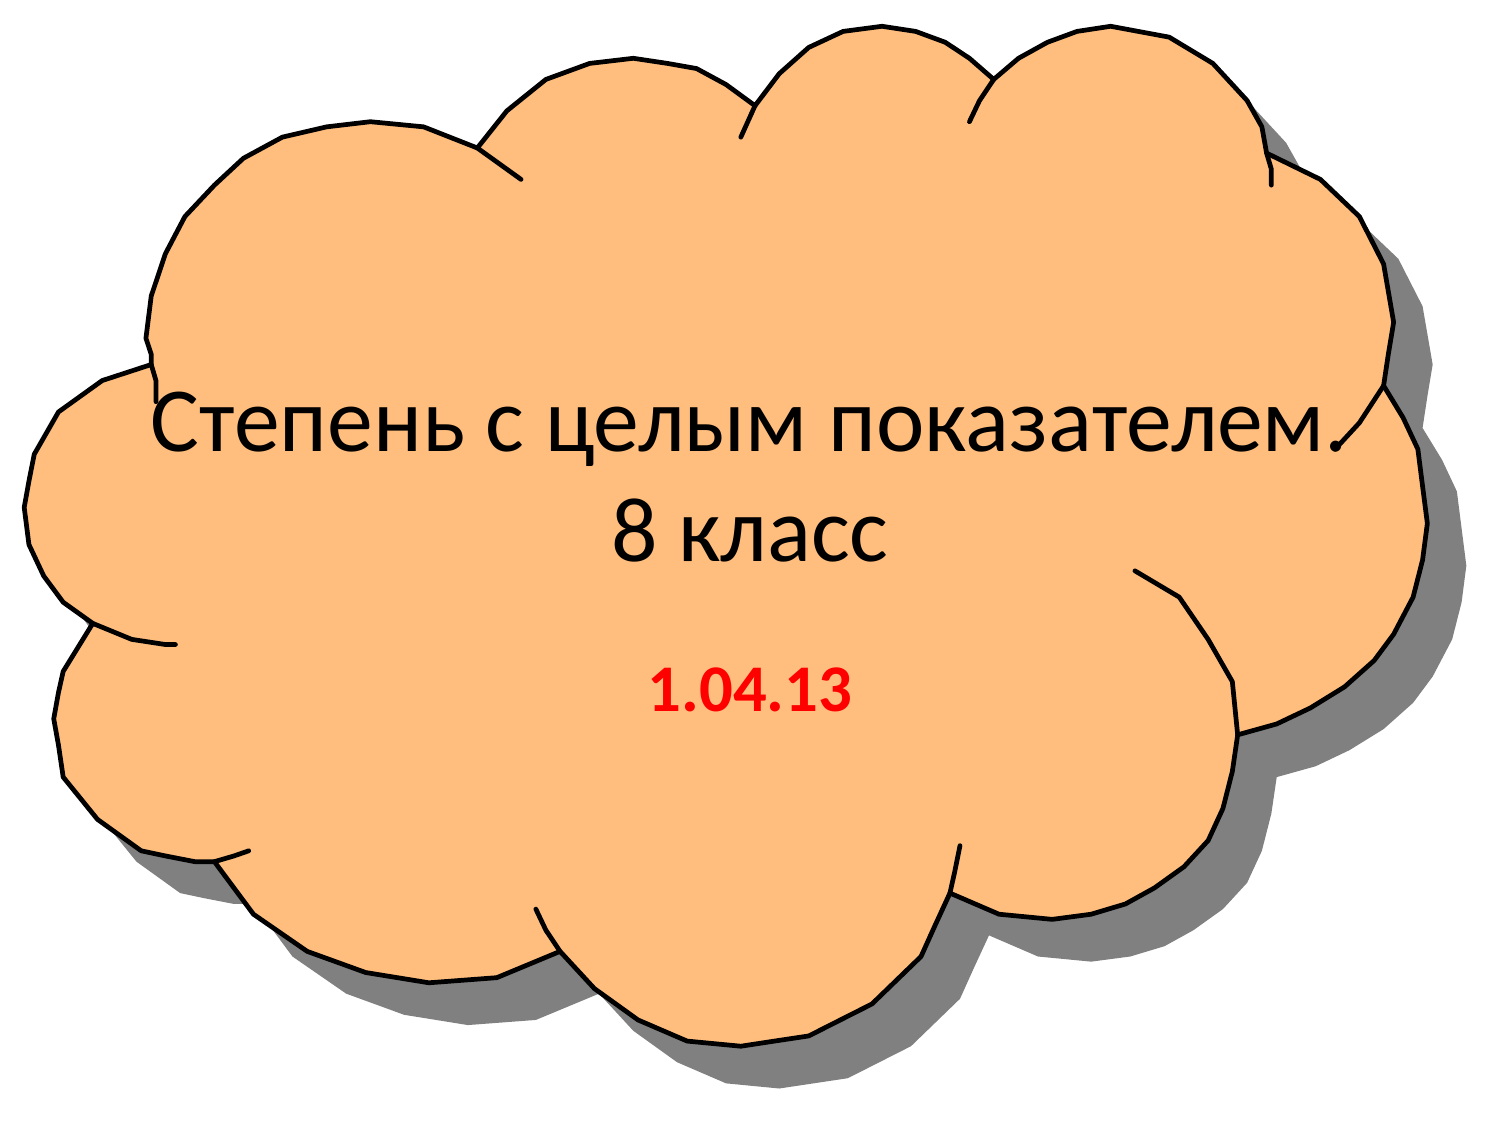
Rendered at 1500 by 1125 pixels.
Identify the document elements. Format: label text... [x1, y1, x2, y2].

subtitle 1.04.13 [225, 637, 1275, 925]
title Степень с целым показателем. 8 класс [112, 349, 1388, 591]
